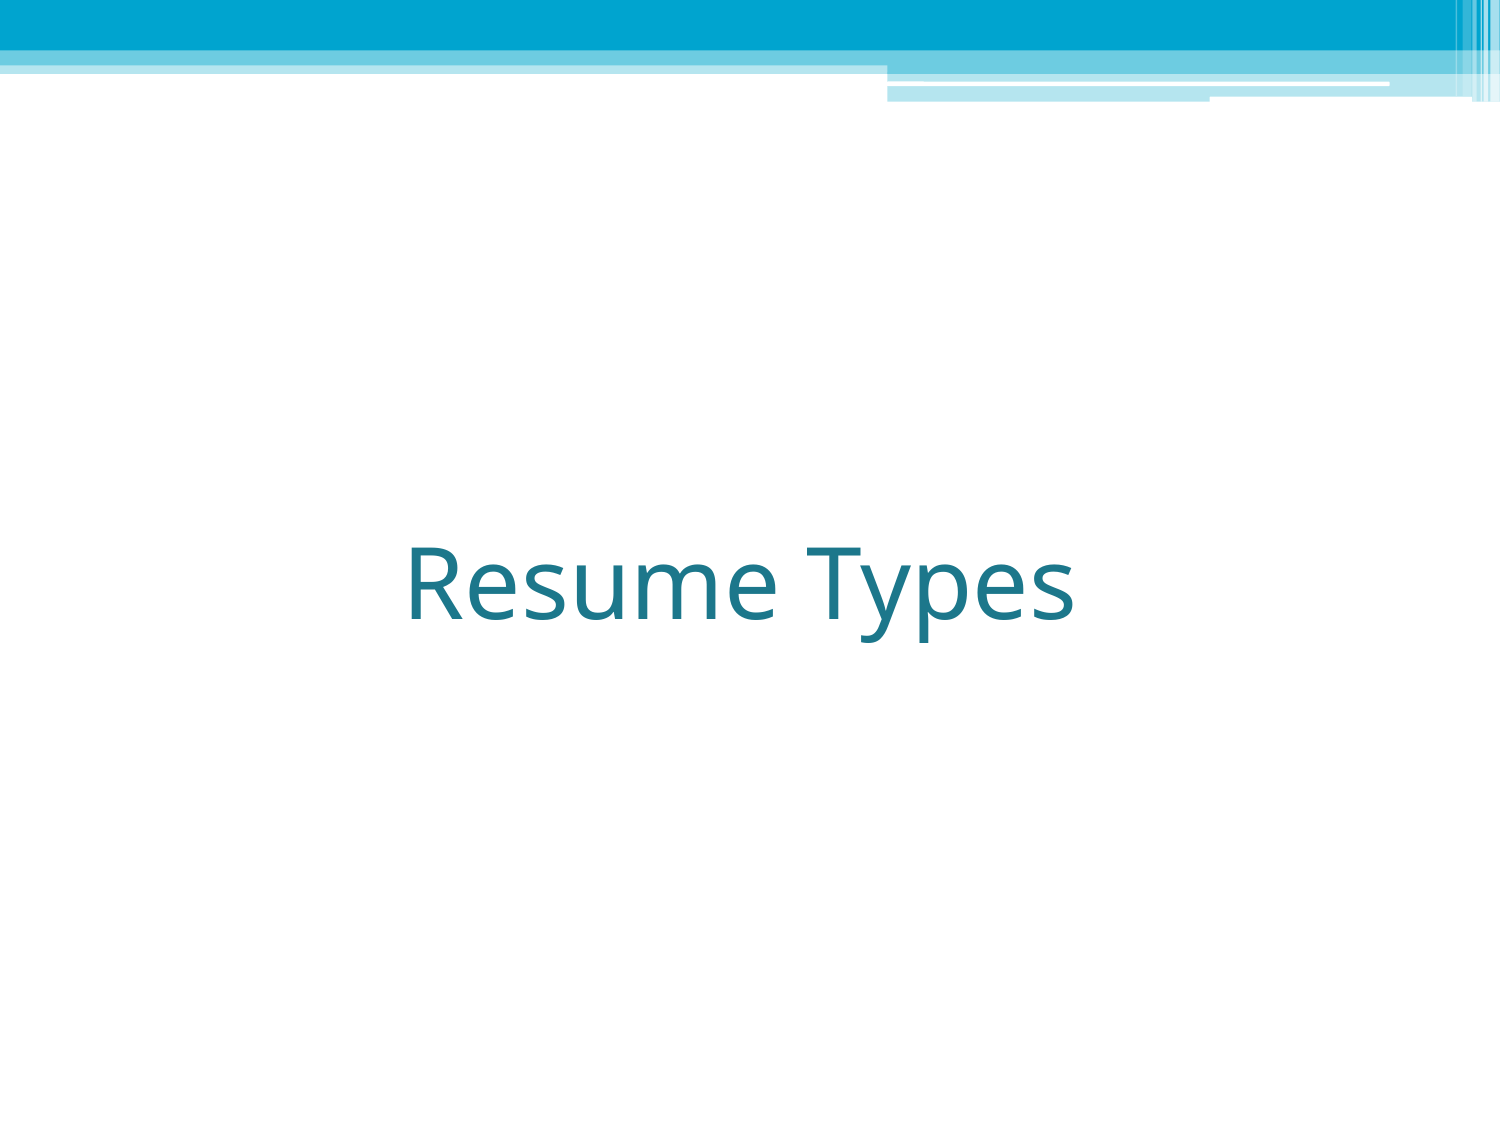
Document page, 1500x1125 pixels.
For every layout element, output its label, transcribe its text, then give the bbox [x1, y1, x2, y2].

list Resume Types [99, 512, 1375, 663]
